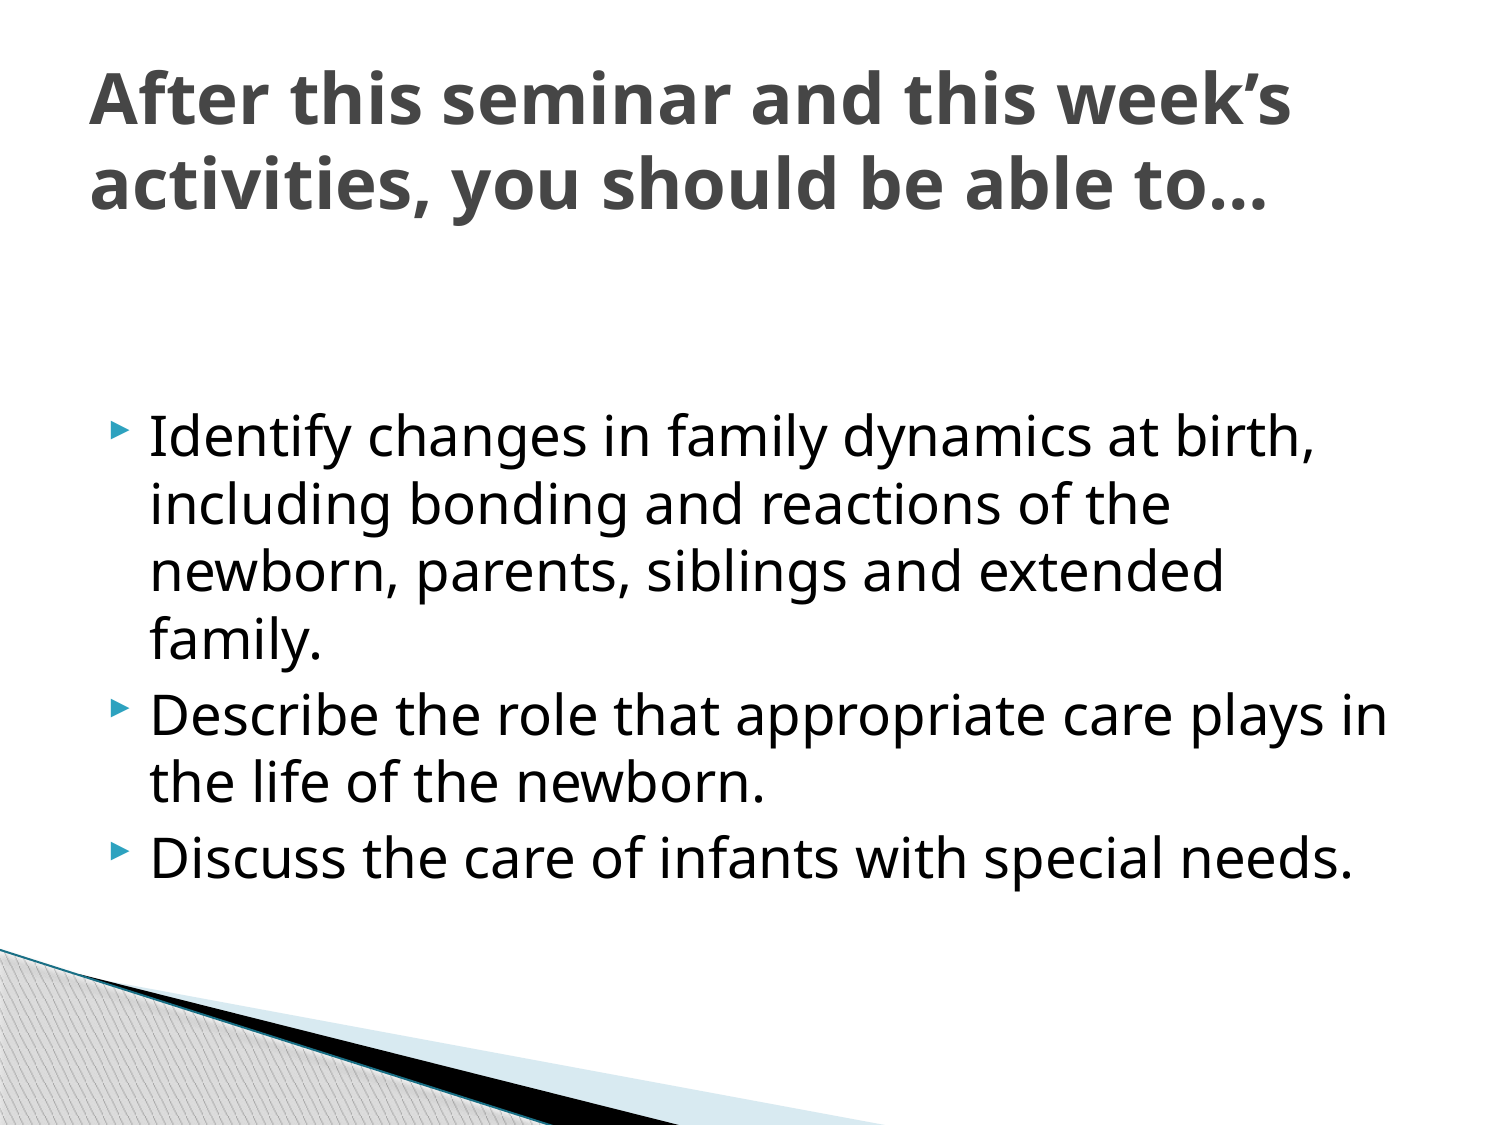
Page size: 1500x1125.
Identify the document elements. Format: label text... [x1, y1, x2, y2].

title After this seminar and this week’s activities, you should be able to… [75, 45, 1425, 233]
list Identify changes in family dynamics at birth, including bonding and reactions of the newborn, parents, siblings and extended family. Describe the role that appropriate care plays in the life of the newborn. Discuss the care of infants with special needs. [75, 393, 1425, 963]
